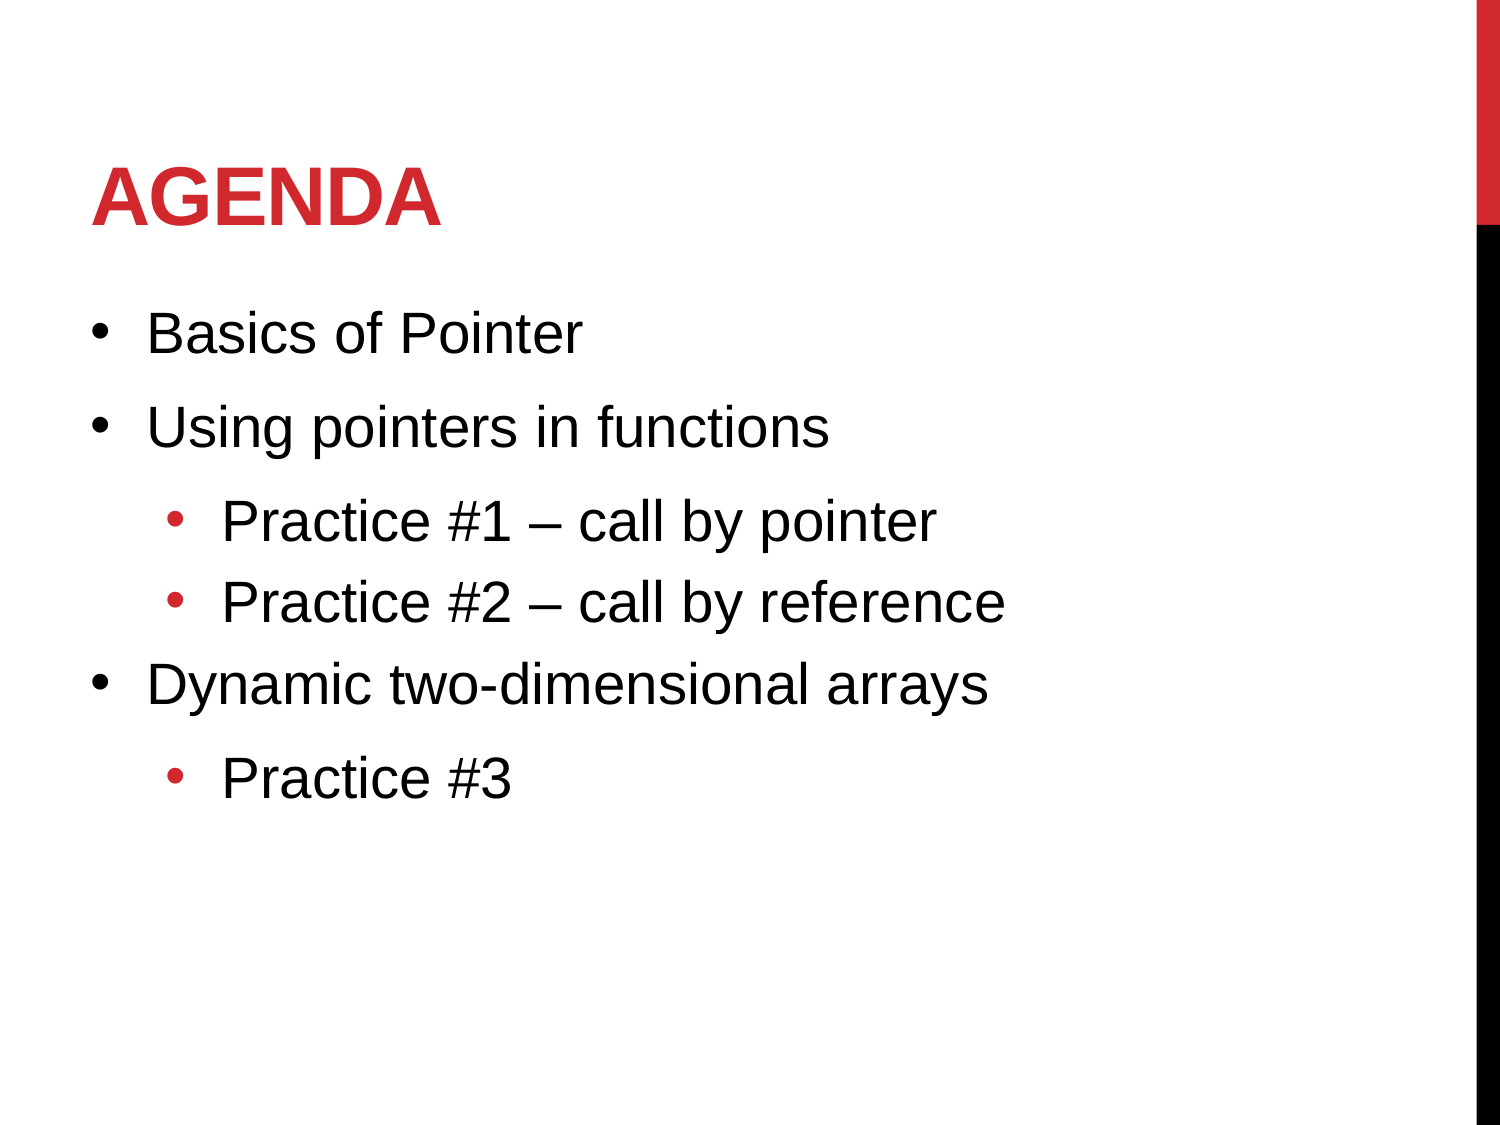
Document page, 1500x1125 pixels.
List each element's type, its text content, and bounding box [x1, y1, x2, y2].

list Basics of Pointer Using pointers in functions Practice #1 – call by pointer Practice #2 – call by reference Dynamic two-dimensional arrays Practice #3 [75, 287, 1325, 1005]
title Agenda [75, 25, 1025, 250]
